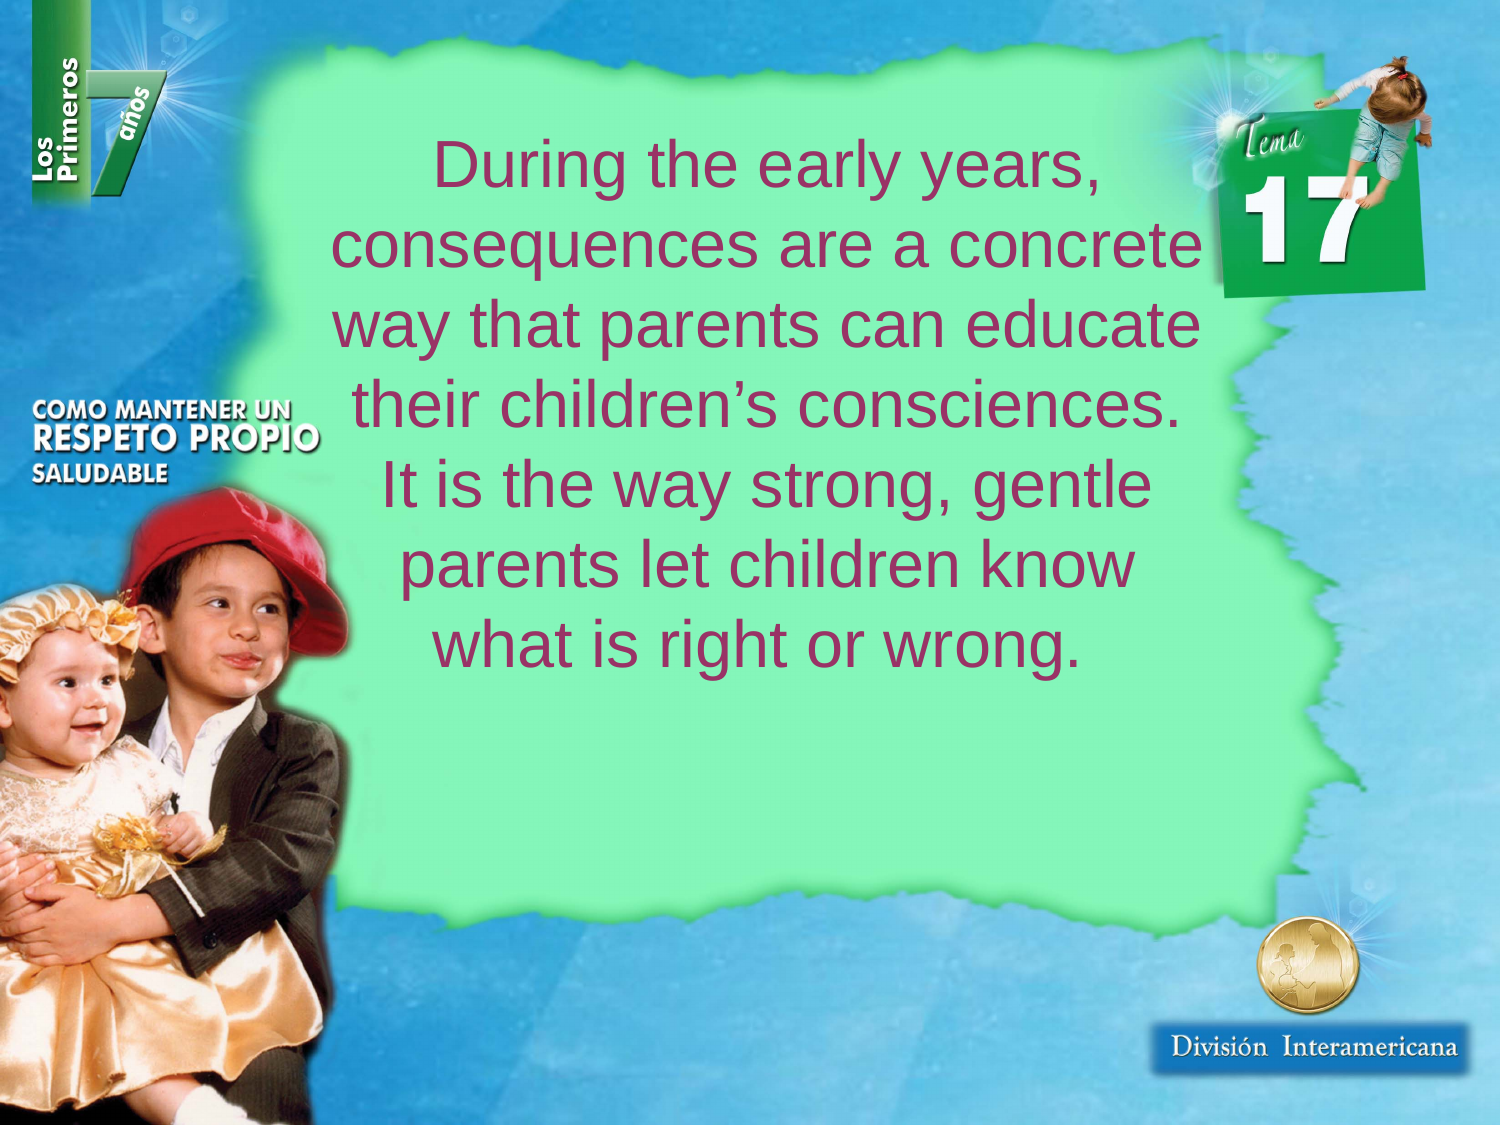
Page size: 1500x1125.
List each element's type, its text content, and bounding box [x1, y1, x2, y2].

text_box During the early years, consequences are a concrete way that parents can educate their children’s consciences. It is the way strong, gentle parents let children know what is right or wrong. [312, 113, 1223, 689]
picture [0, 0, 1500, 1125]
